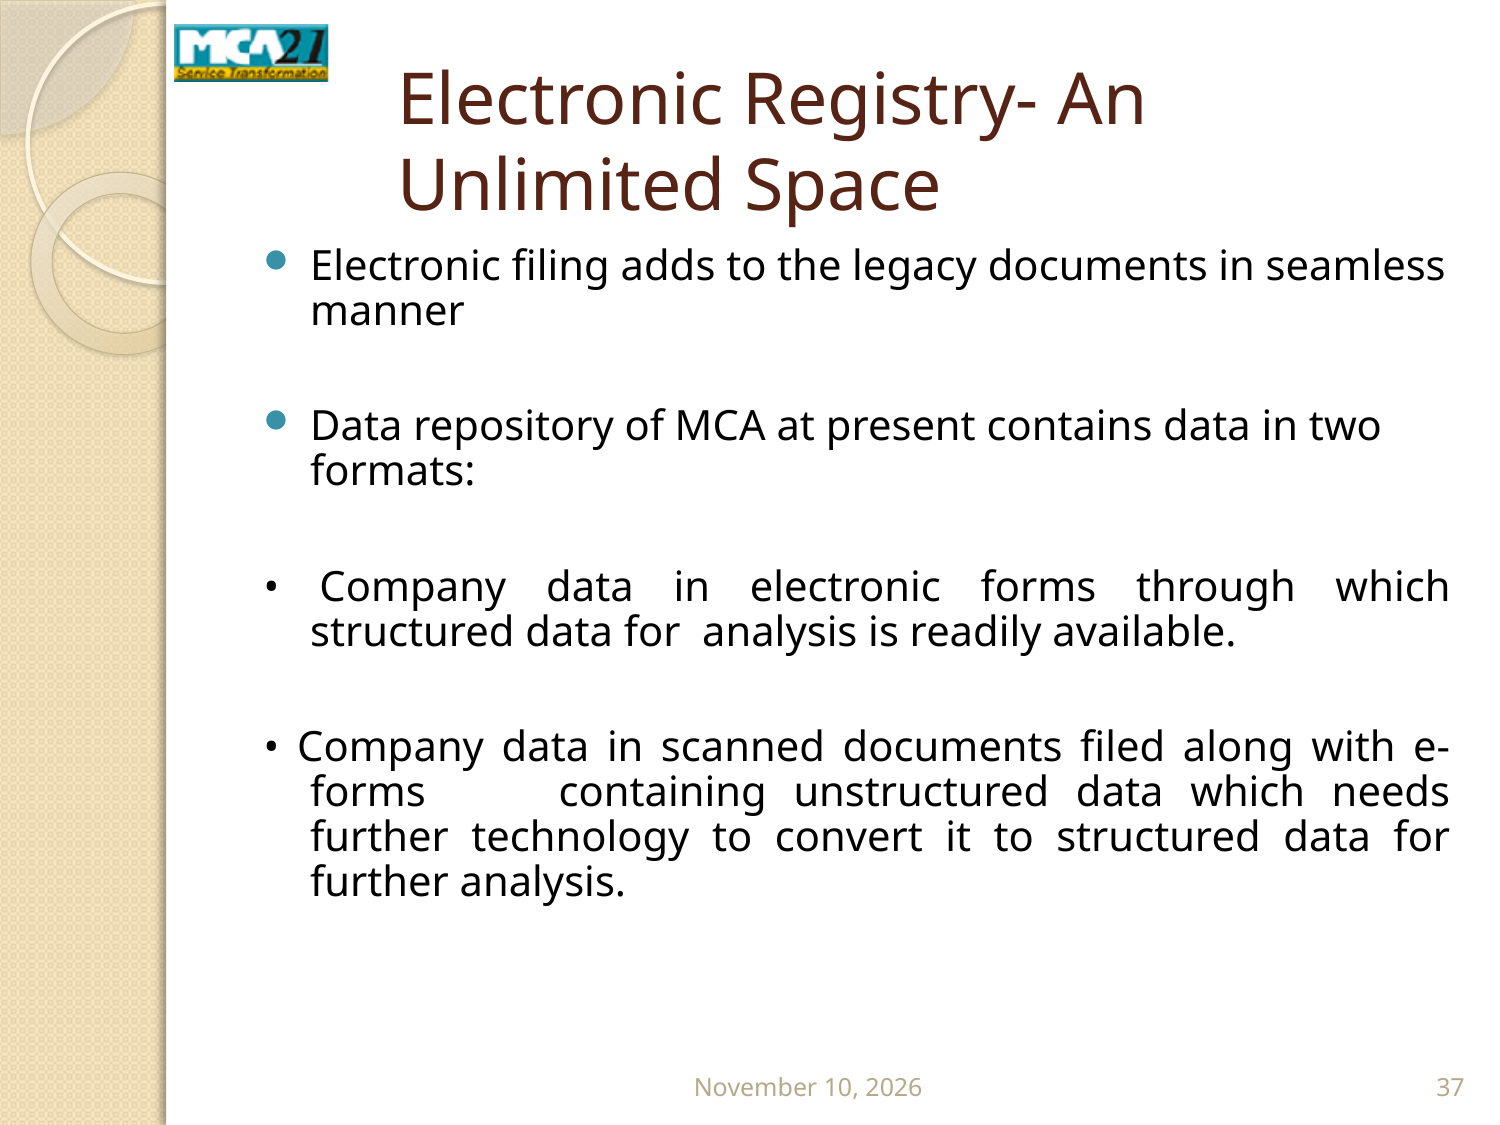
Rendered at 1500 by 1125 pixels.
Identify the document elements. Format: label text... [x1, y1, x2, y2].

list Electronic filing adds to the legacy documents in seamless manner Data repository of MCA at present contains data in two formats: • Company data in electronic forms through which structured data for analysis is readily available. • Company data in scanned documents filed along with e-forms containing unstructured data which needs further technology to convert it to structured data for further analysis. [235, 237, 1466, 1025]
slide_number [587, 1034, 938, 1113]
title Electronic Registry- An Unlimited Space [382, 45, 1438, 233]
picture [174, 24, 330, 82]
slide_number 37 [1413, 1034, 1488, 1113]
